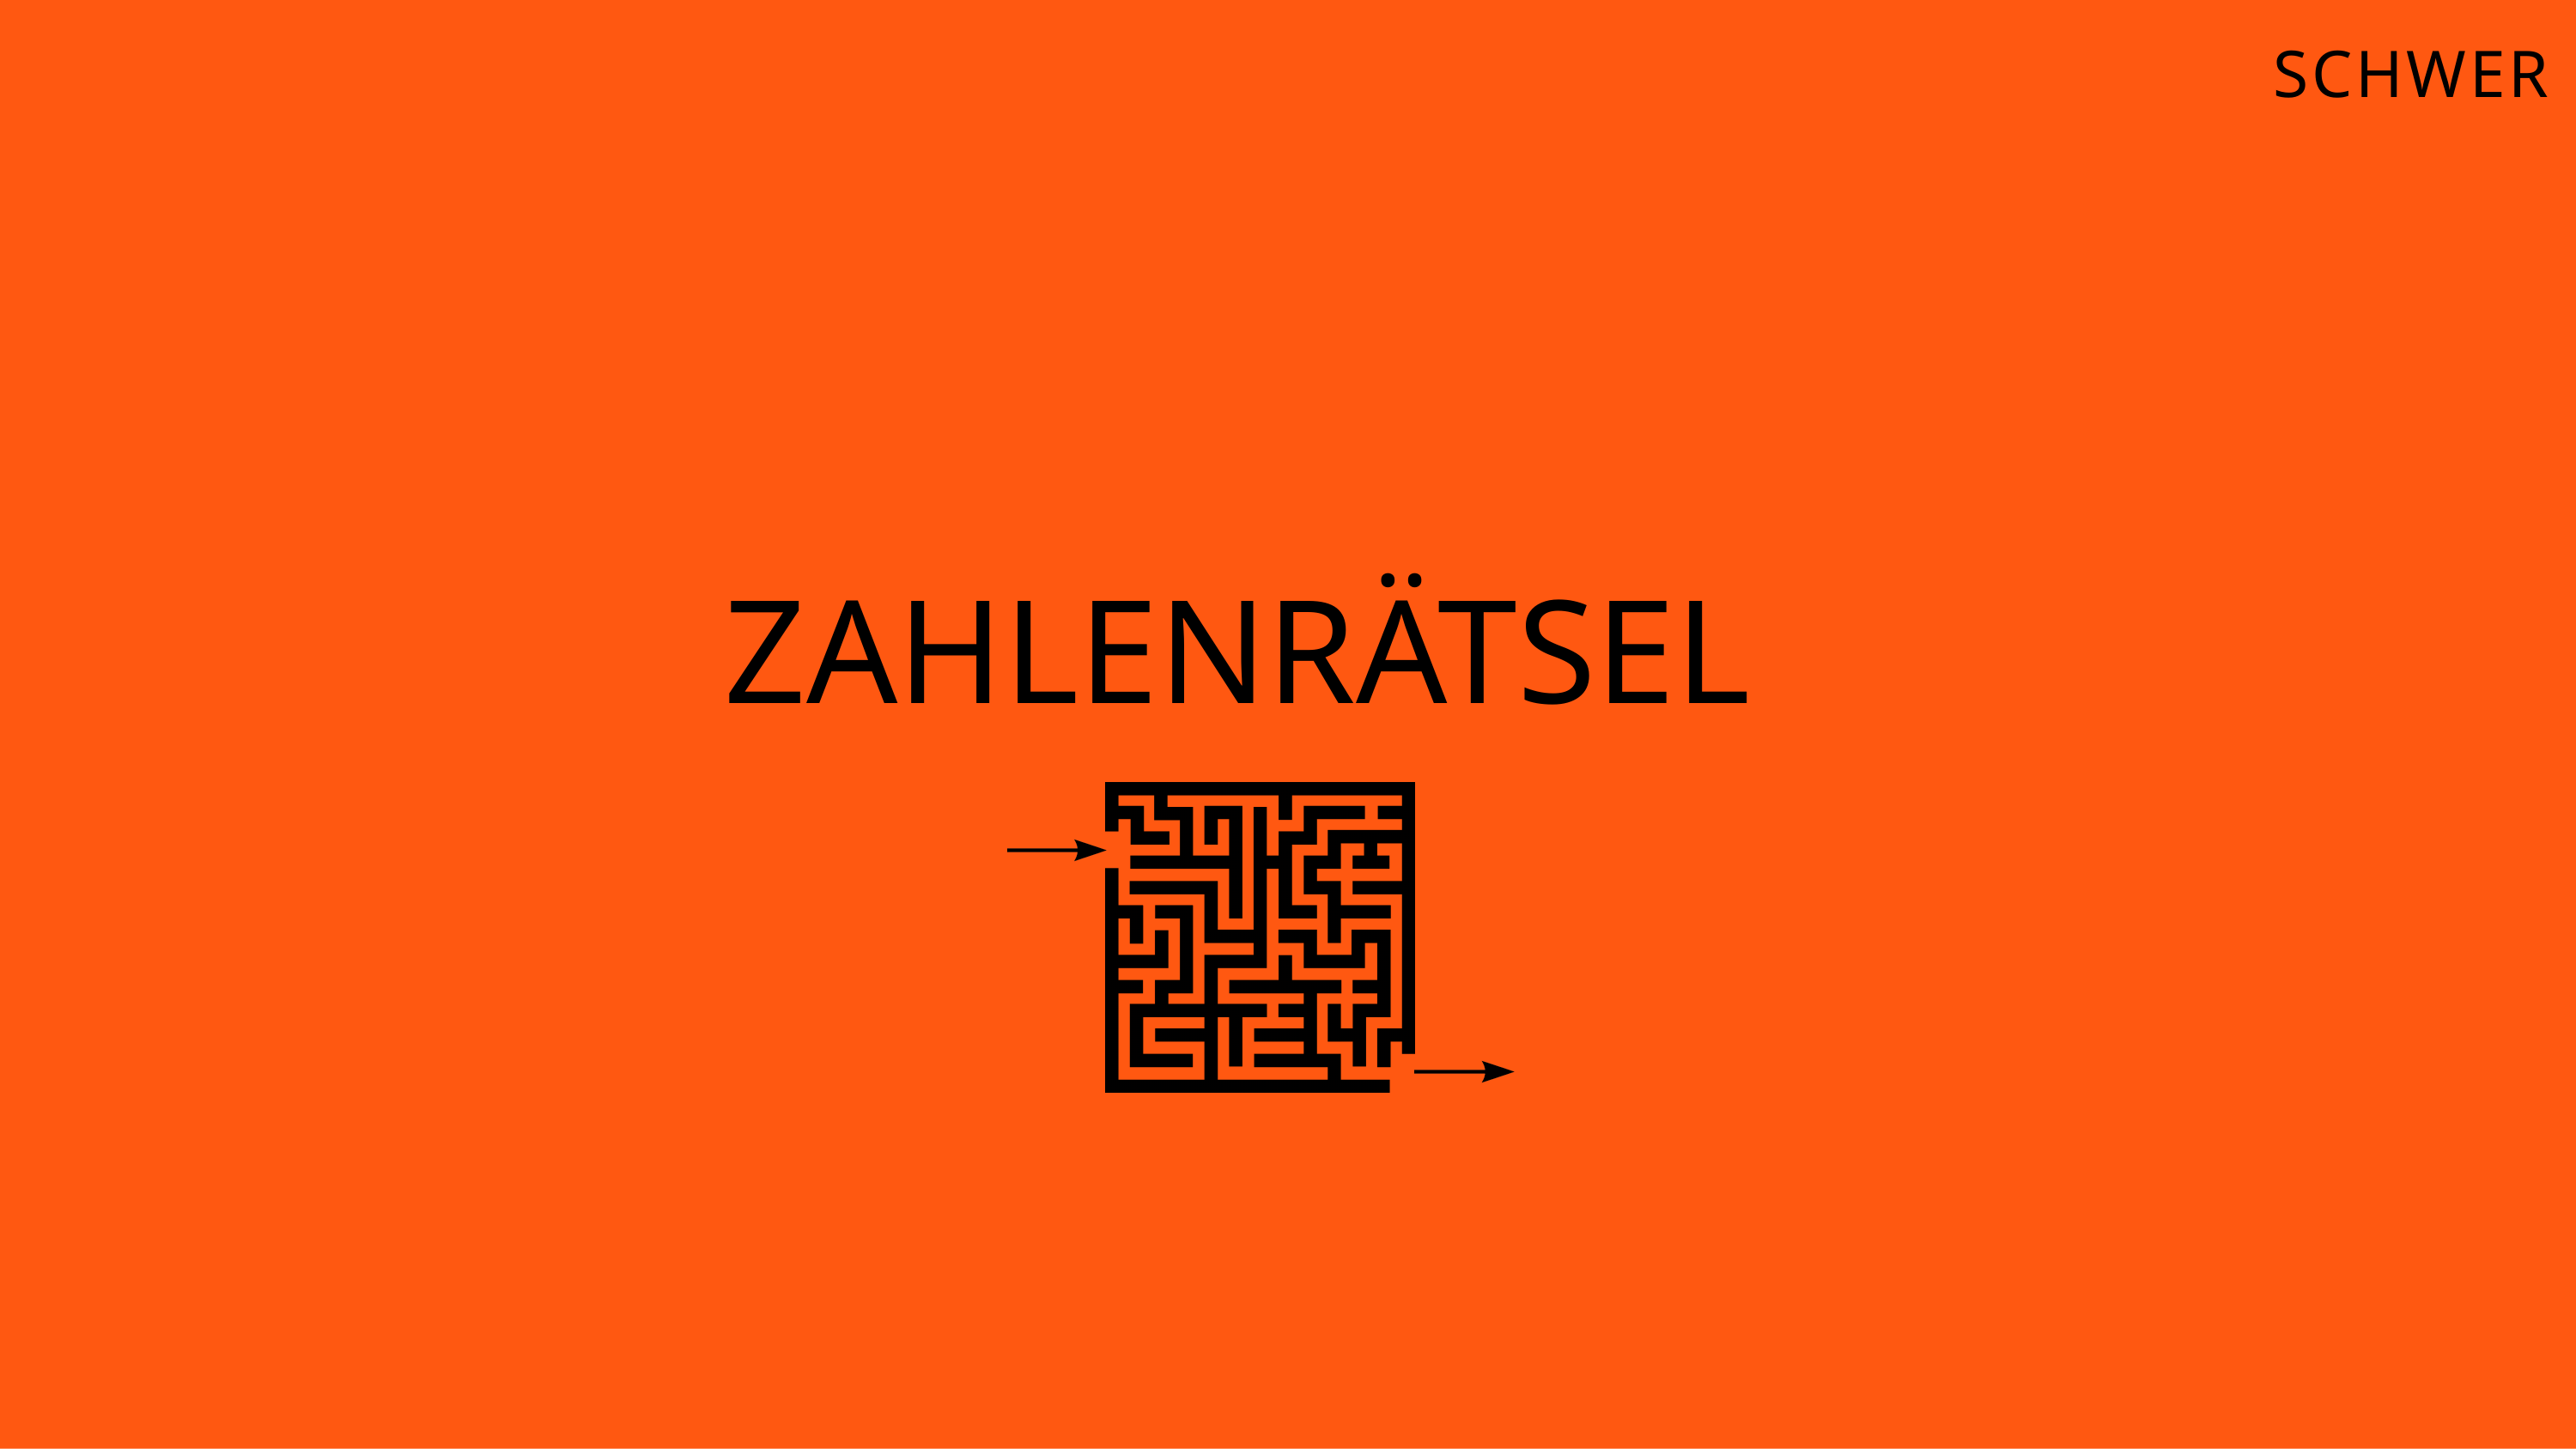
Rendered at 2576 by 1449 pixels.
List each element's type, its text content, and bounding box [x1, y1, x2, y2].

text_box ZAHLENRÄTSEL [724, 588, 1796, 732]
text_box SCHWER [2273, 39, 2570, 111]
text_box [1007, 782, 1515, 1093]
